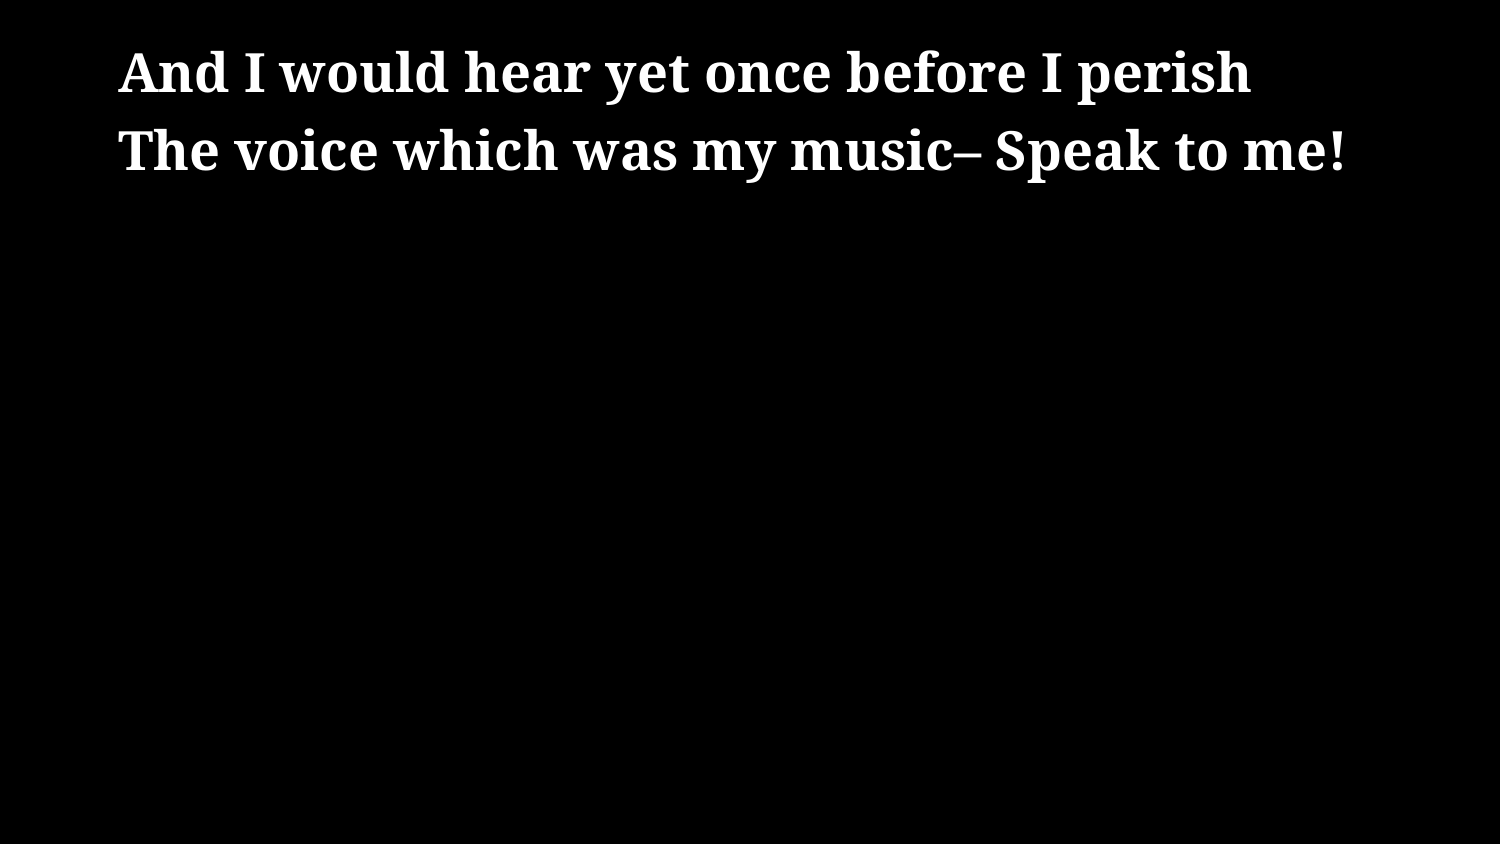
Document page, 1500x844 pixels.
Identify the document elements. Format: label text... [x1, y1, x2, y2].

title And I would hear yet once before I perish The voice which was my music– Speak to me! [103, 17, 1397, 299]
